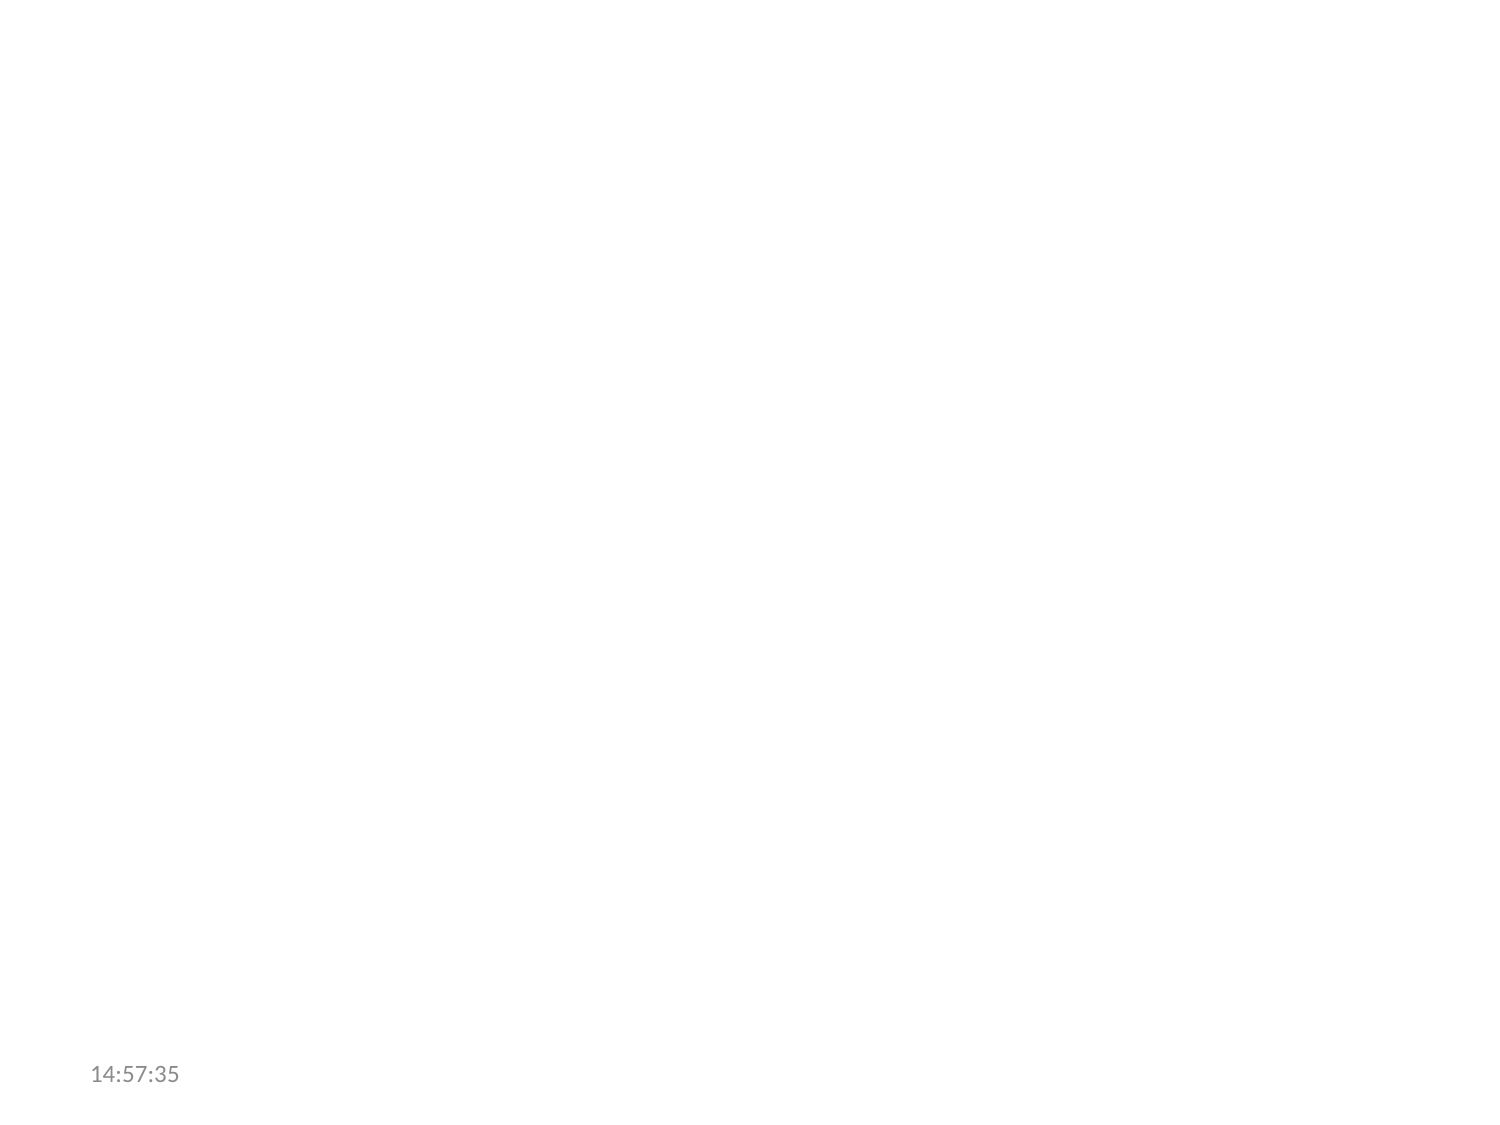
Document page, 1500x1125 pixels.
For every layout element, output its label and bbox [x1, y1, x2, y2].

slide_number [75, 1042, 425, 1103]
